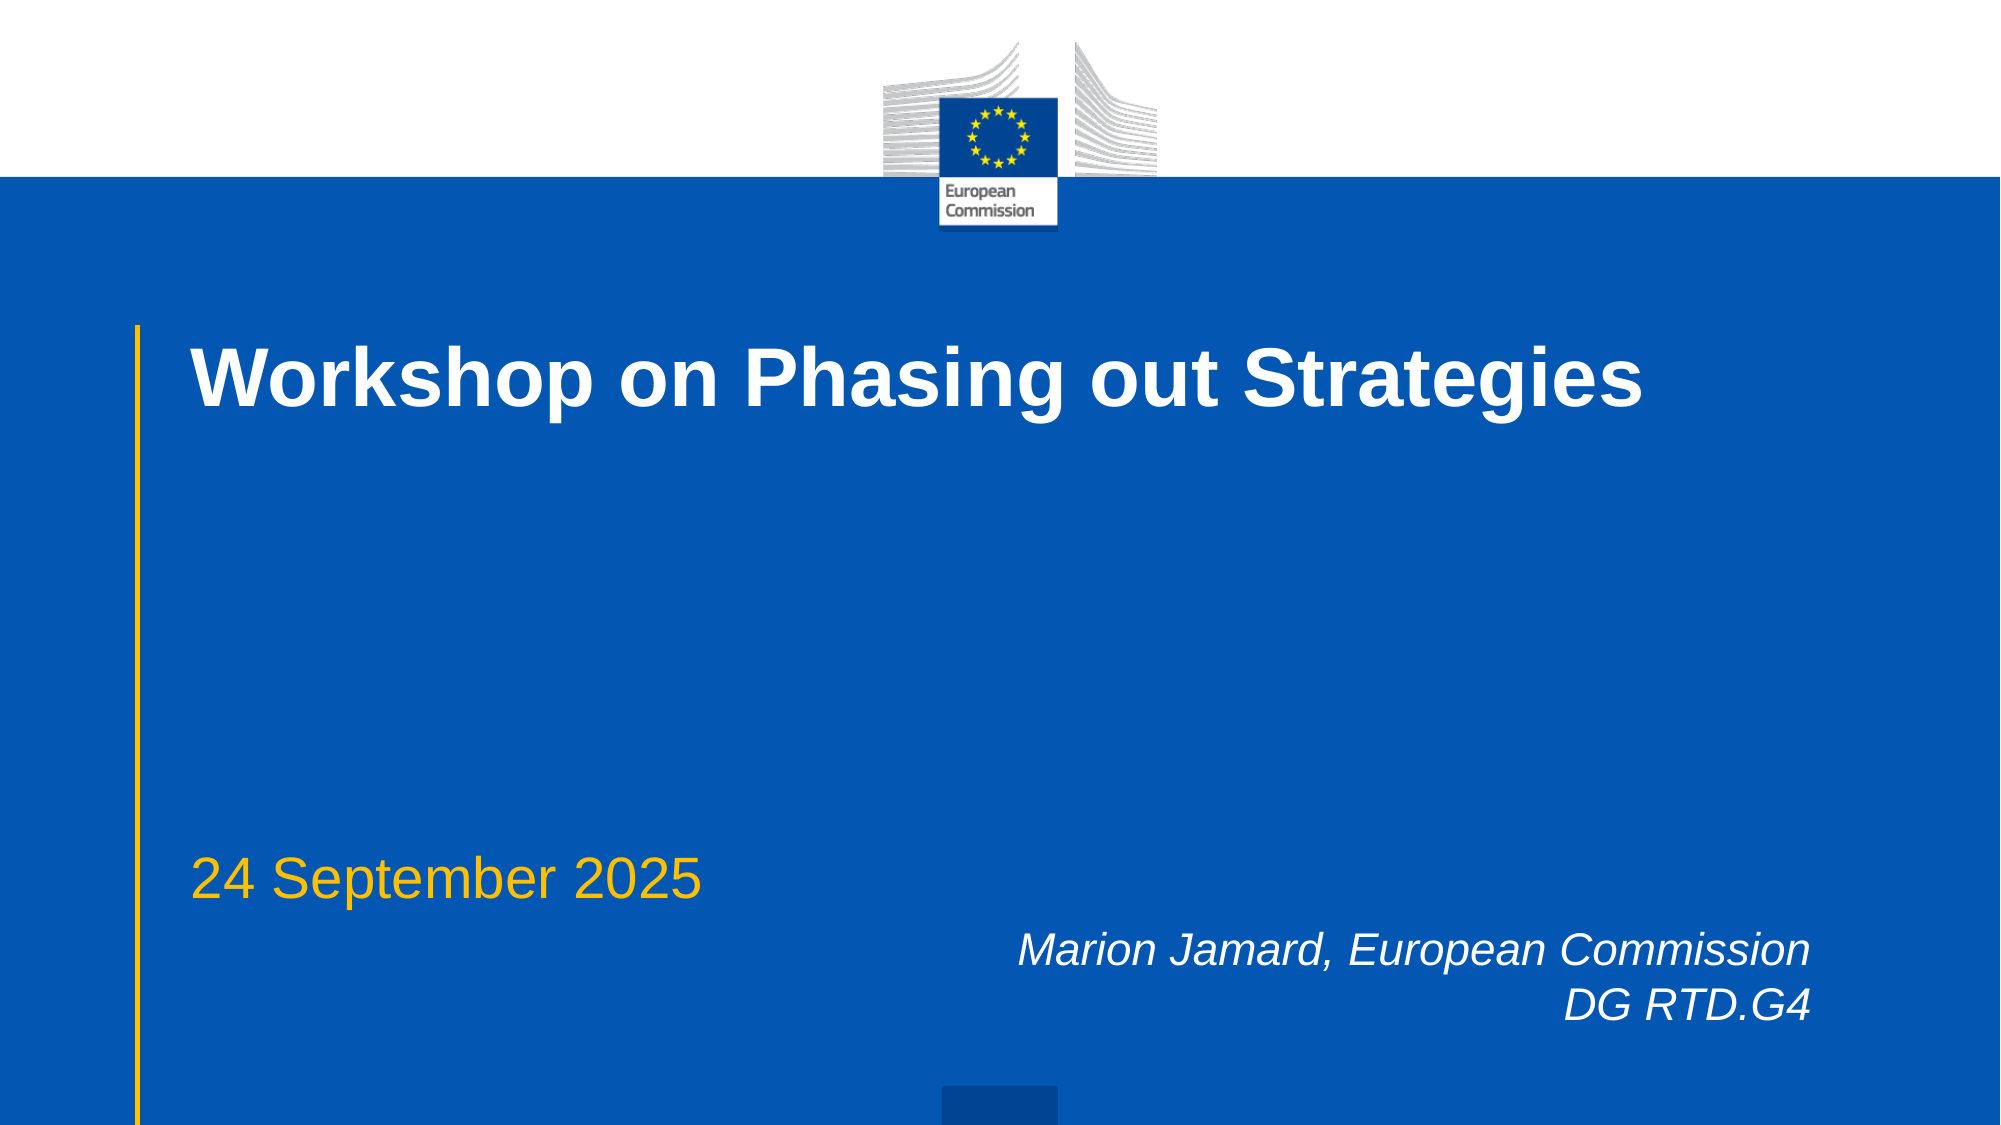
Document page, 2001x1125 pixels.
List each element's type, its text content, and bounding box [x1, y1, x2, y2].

subtitle 24 September 2025 [175, 724, 1827, 872]
picture [883, 42, 1157, 232]
list Marion Jamard, European Commission​ DG RTD.G4​ [999, 911, 1827, 999]
title Workshop on Phasing out Strategies [175, 326, 1827, 680]
